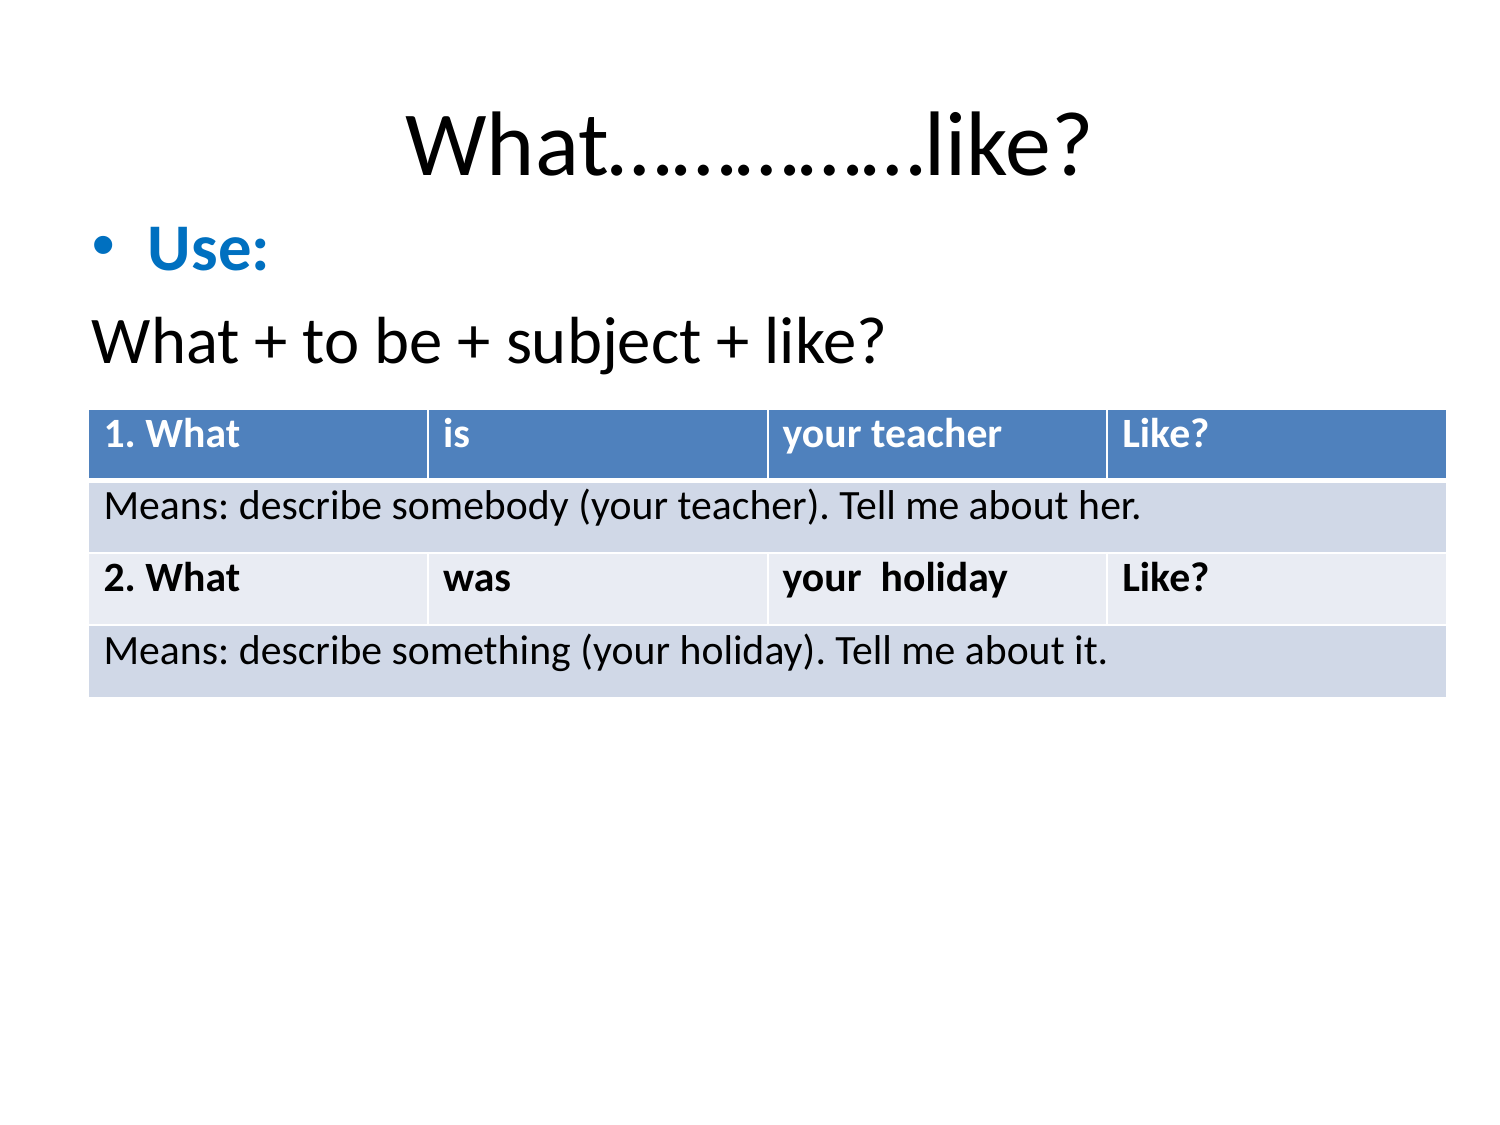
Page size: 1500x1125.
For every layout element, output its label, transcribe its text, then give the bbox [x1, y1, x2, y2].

table_header your teacher [769, 410, 1106, 478]
list Use: What + to be + subject + like? [76, 196, 1425, 1005]
table_header is [429, 410, 767, 478]
table_cell Means: describe somebody (your teacher). Tell me about her. [89, 483, 1446, 552]
table_header 1. What [89, 410, 427, 478]
title What……………like? [75, 45, 1425, 233]
table_cell Means: describe something (your holiday). Tell me about it. [89, 626, 1446, 697]
table_cell your holiday [769, 554, 1106, 624]
table_header Like? [1108, 410, 1446, 478]
table_cell Like? [1108, 554, 1446, 624]
table_cell 2. What [89, 554, 427, 624]
table_cell was [429, 554, 767, 624]
